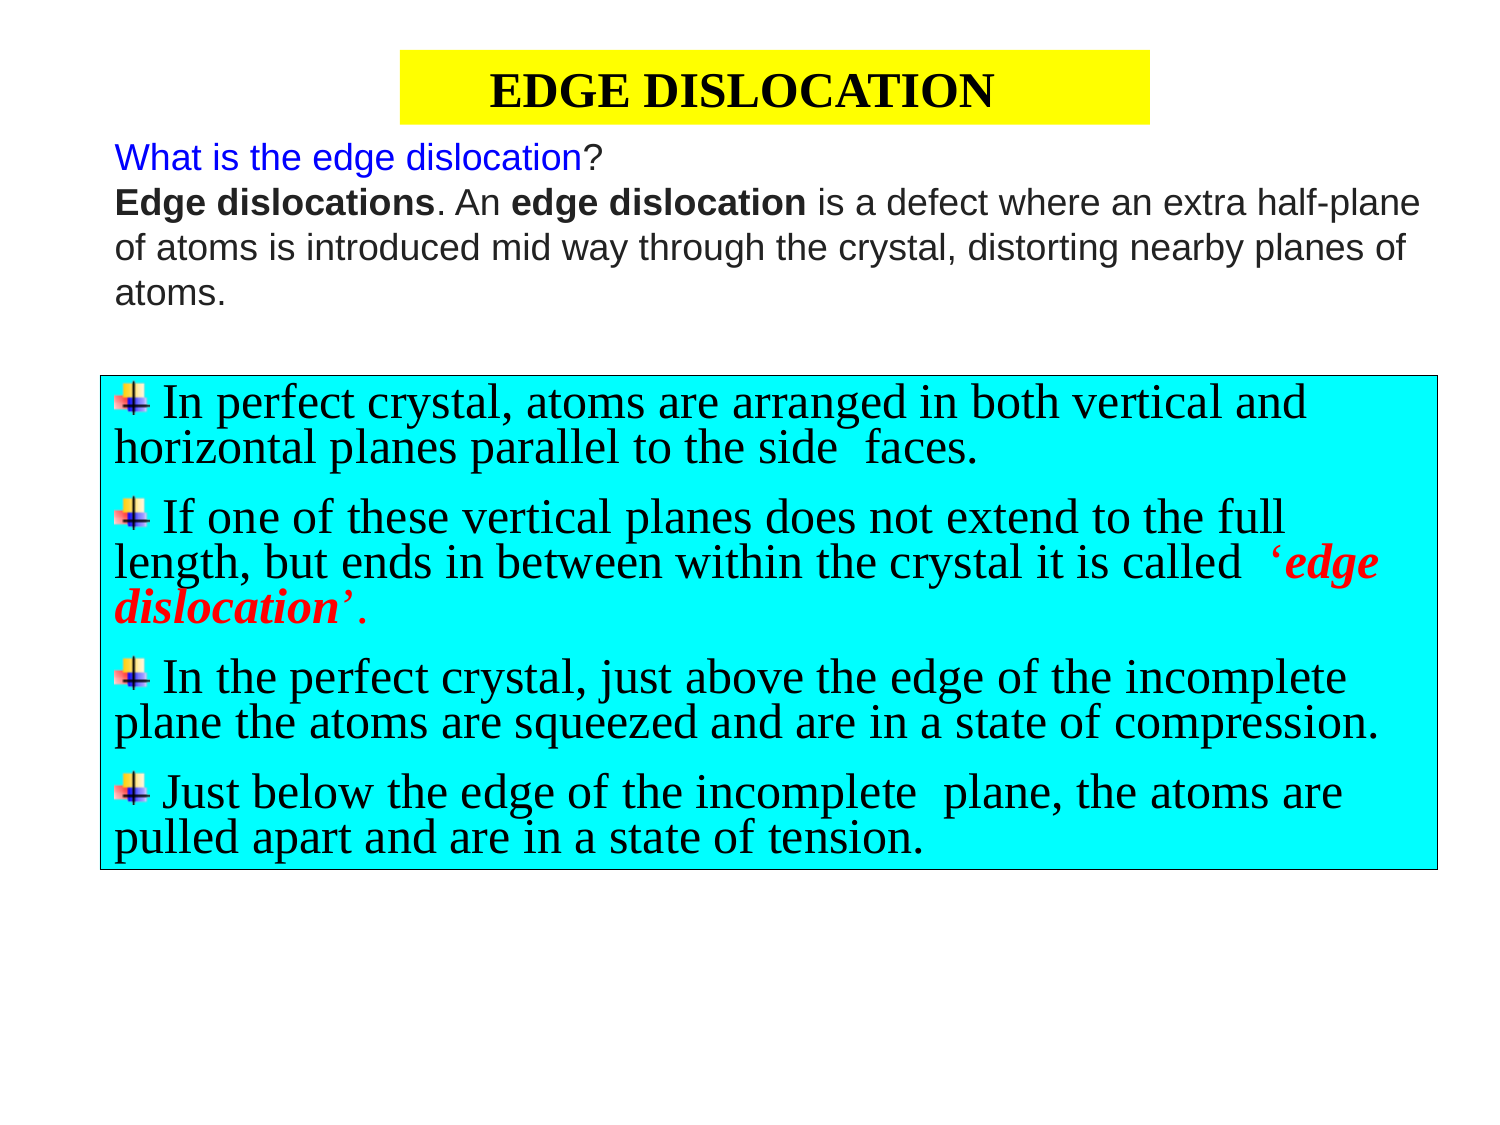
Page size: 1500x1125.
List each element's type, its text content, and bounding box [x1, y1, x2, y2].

text_box EDGE DISLOCATION [399, 49, 1150, 125]
text_box What is the edge dislocation? Edge dislocations. An edge dislocation is a defect where an extra half-plane of atoms is introduced mid way through the crystal, distorting nearby planes of atoms. [99, 125, 1438, 321]
picture [114, 654, 150, 690]
text_box In perfect crystal, atoms are arranged in both vertical and horizontal planes parallel to the side faces. If one of these vertical planes does not extend to the full length, but ends in between within the crystal it is called ‘edge dislocation’. In the perfect crystal, just above the edge of the incomplete plane the atoms are squeezed and are in a state of compression. Just below the edge of the incomplete plane, the atoms are pulled apart and are in a state of tension. [99, 375, 1438, 870]
picture [114, 494, 150, 530]
picture [114, 379, 150, 415]
picture [114, 769, 150, 805]
